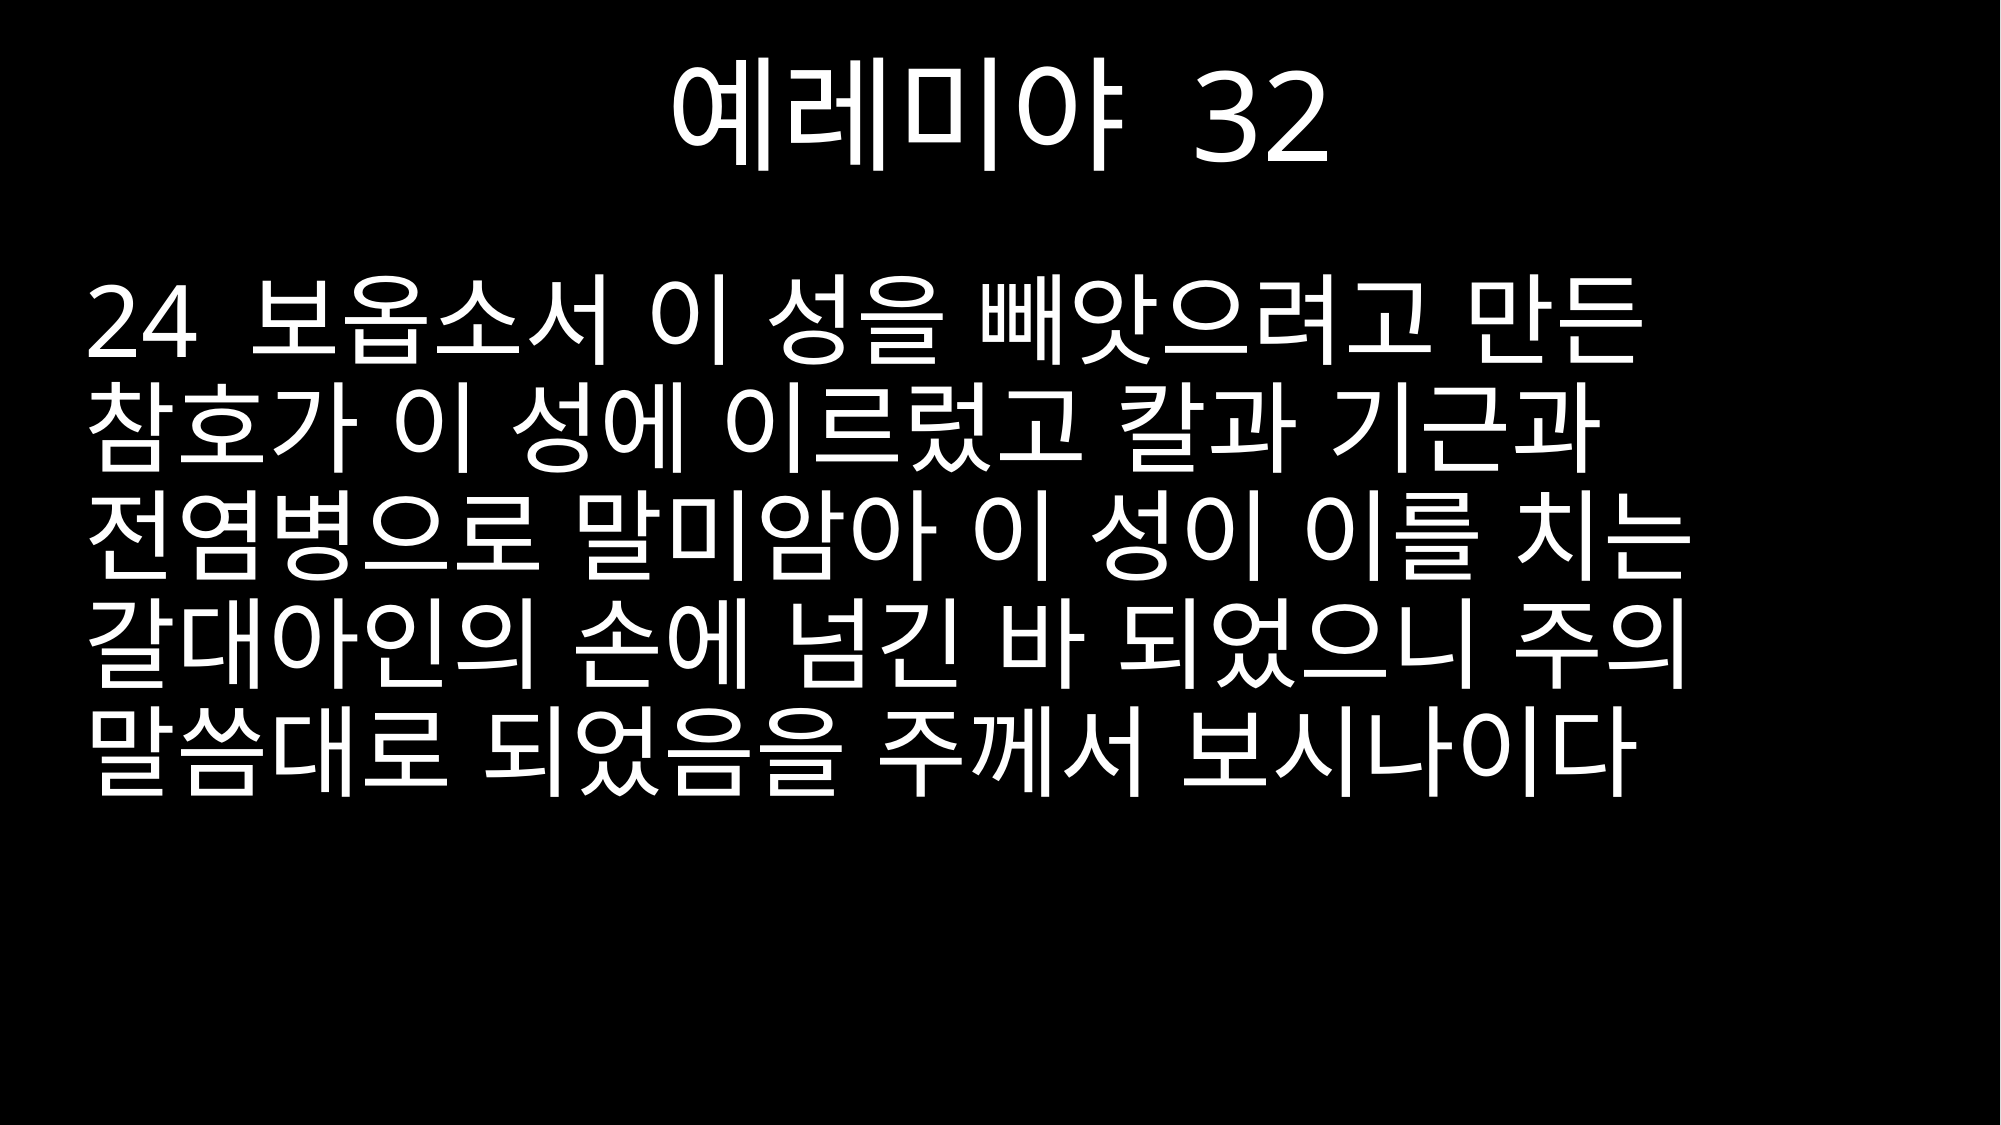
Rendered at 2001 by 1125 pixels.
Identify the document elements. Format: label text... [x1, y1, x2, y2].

footer 예레미야 32 [0, 32, 2000, 192]
picture [0, 0, 2001, 1125]
list 24 보옵소서 이 성을 빼앗으려고 만든 참호가 이 성에 이르렀고 칼과 기근과 전염병으로 말미암아 이 성이 이를 치는 갈대아인의 손에 넘긴 바 되었으니 주의 말씀대로 되었음을 주께서 보시나이다 [69, 263, 1953, 423]
